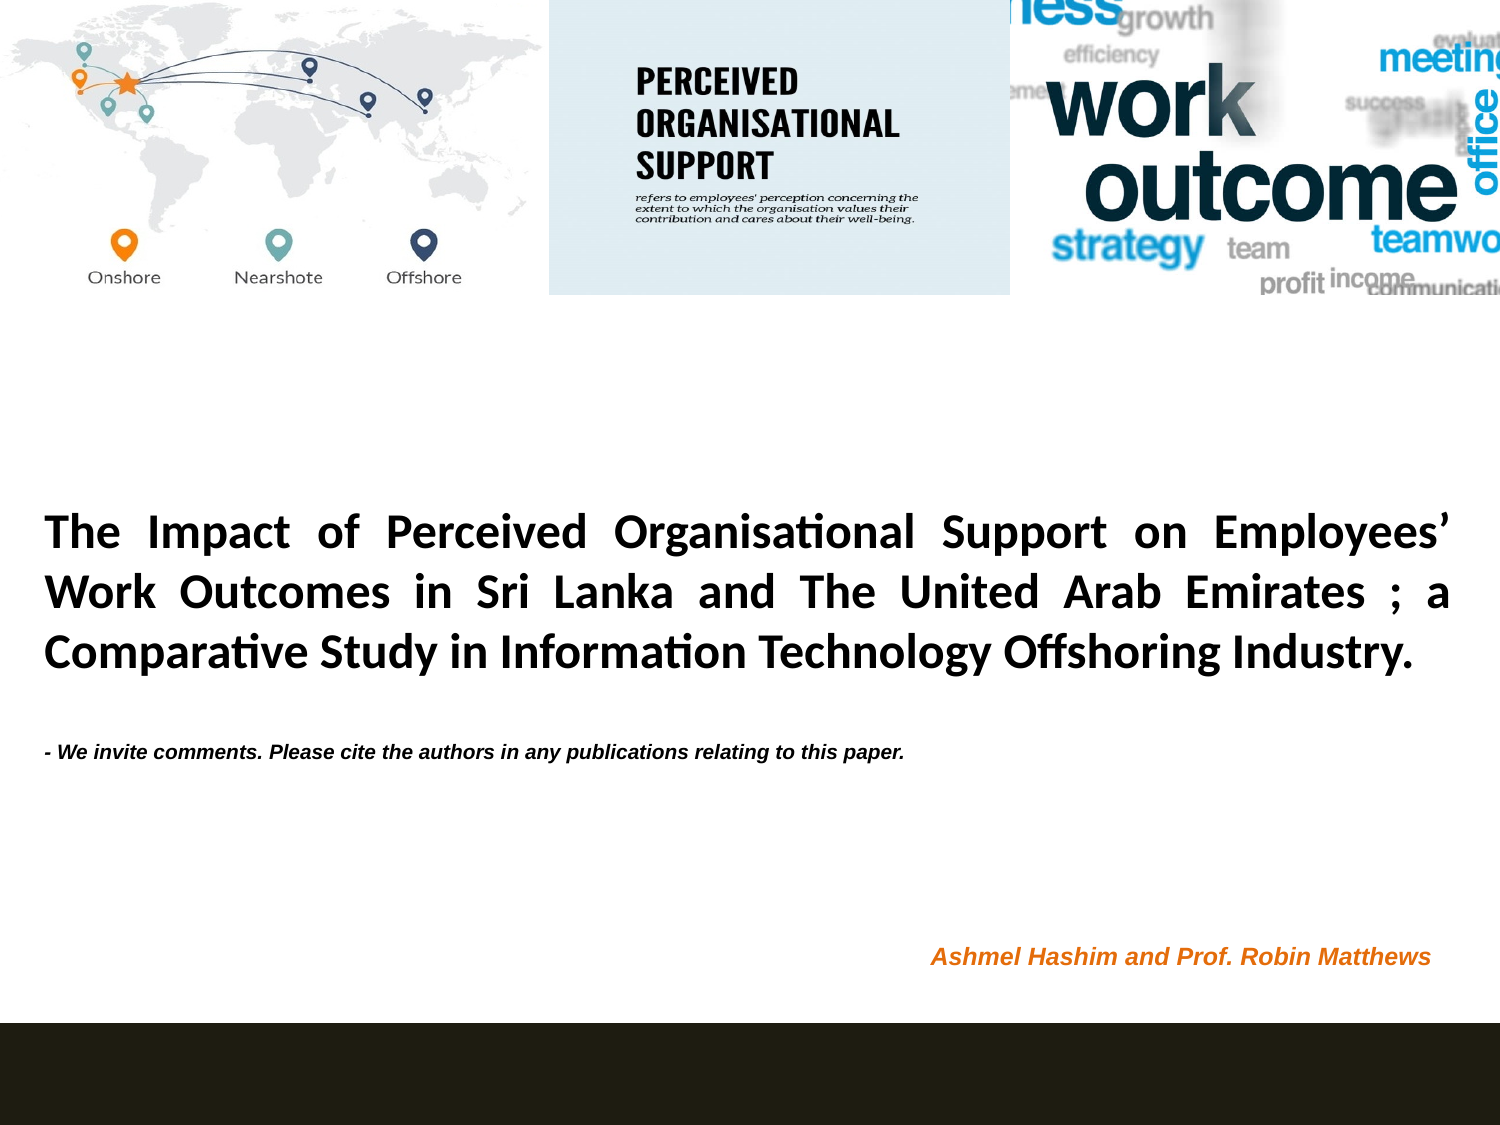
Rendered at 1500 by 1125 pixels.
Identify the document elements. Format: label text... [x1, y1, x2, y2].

picture [0, 0, 1500, 295]
text_box [0, 1021, 1500, 1125]
text_box The Impact of Perceived Organisational Support on Employees’ Work Outcomes in Sri Lanka and The United Arab Emirates ; a Comparative Study in Information Technology Offshoring Industry. - We invite comments. Please cite the authors in any publications relating to this paper. Ashmel Hashim and Prof. Robin Matthews [29, 491, 1467, 982]
picture [1487, 235, 1497, 249]
picture [1042, 0, 1056, 4]
